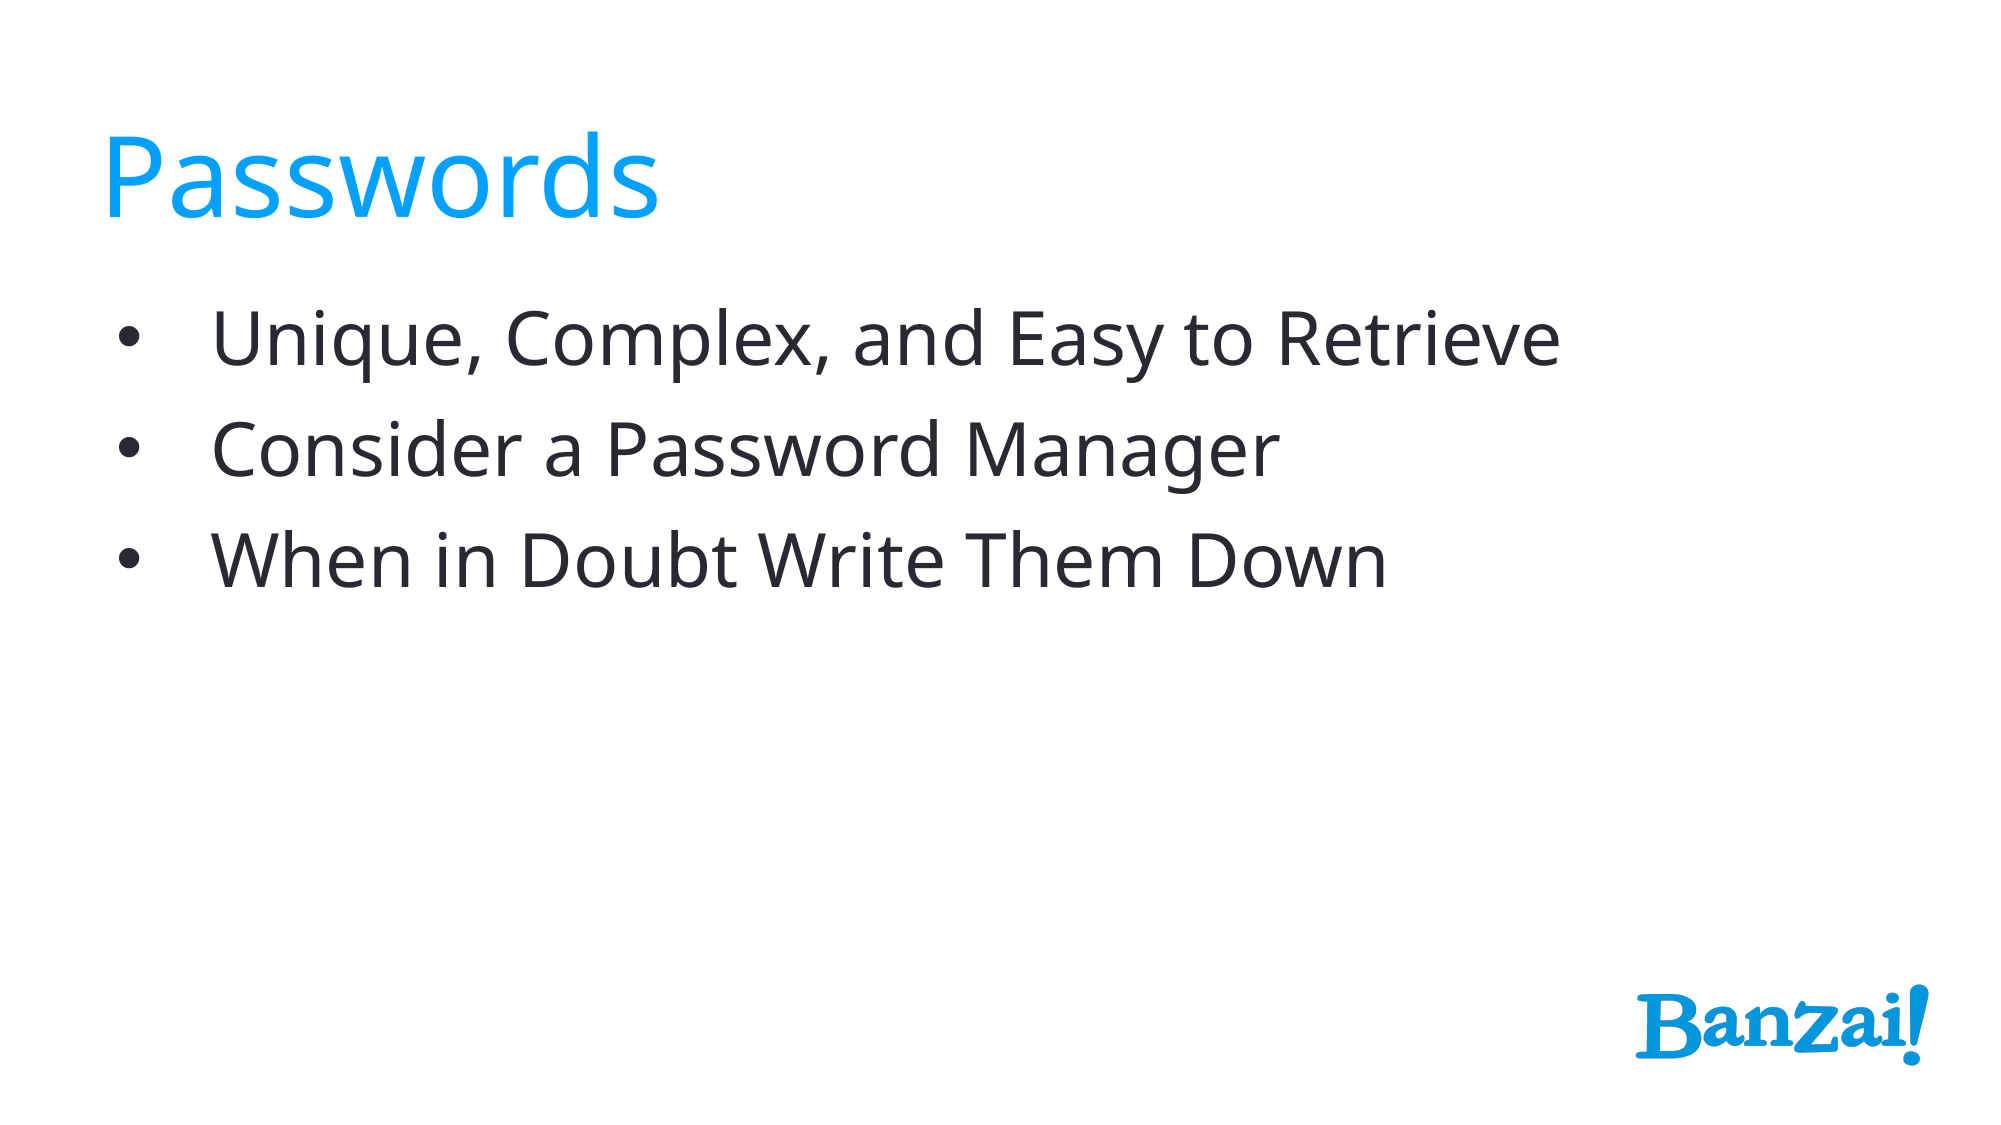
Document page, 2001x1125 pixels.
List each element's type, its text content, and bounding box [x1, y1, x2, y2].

subtitle Unique, Complex, and Easy to Retrieve Consider a Password Manager When in Doubt Write Them Down [108, 282, 1892, 1043]
picture [1596, 944, 1969, 1106]
title Passwords [91, 16, 1892, 250]
